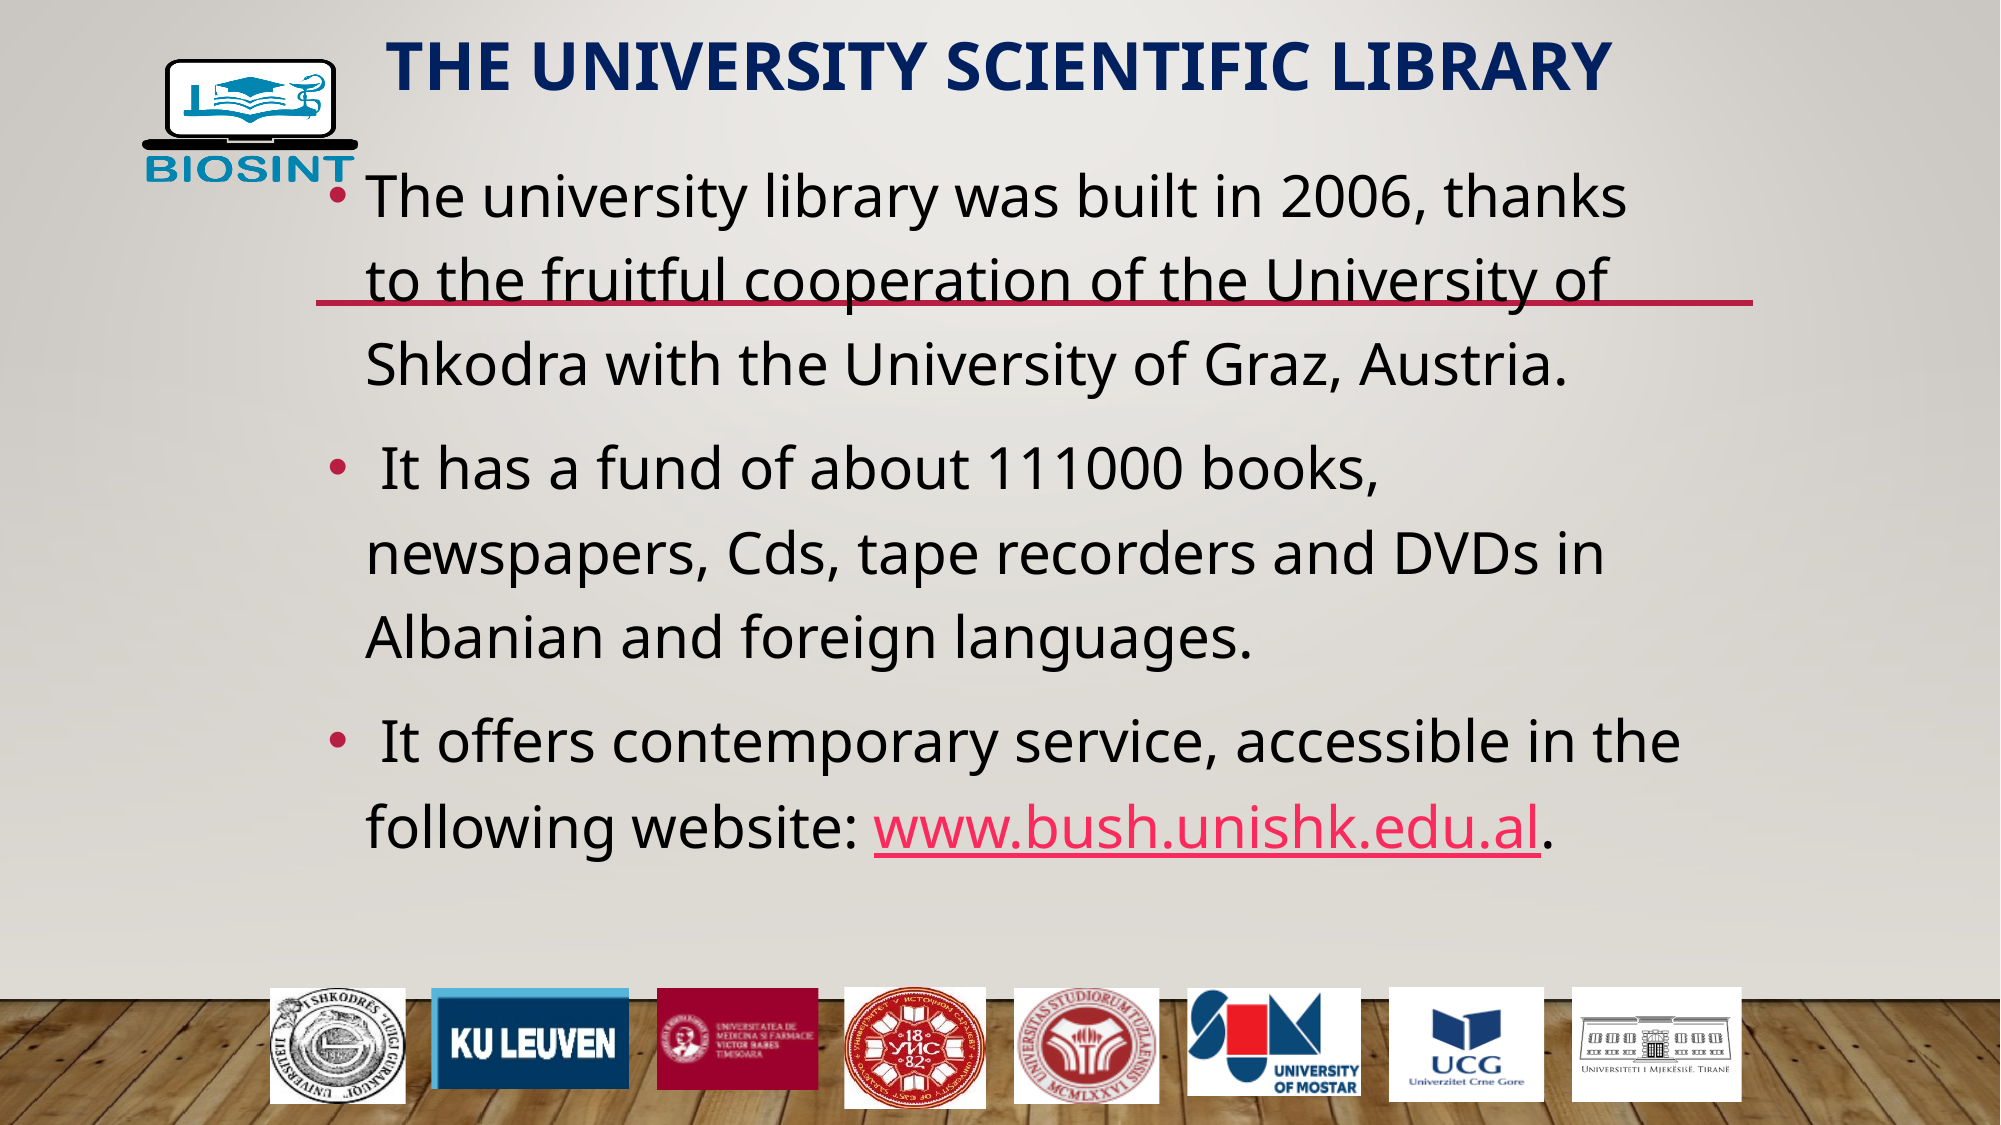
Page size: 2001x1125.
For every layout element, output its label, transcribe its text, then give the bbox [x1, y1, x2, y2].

picture [0, 987, 2001, 1125]
picture [0, 0, 2001, 395]
title The university Scientific library [337, 24, 1663, 137]
list The university library was built in 2006, thanks to the fruitful cooperation of the University of Shkodra with the University of Graz, Austria. It has a fund of about 111000 books, newspapers, Cds, tape recorders and DVDs in Albanian and foreign languages. It offers contemporary service, accessible in the following website: www.bush.unishk.edu.al. [312, 137, 1713, 987]
